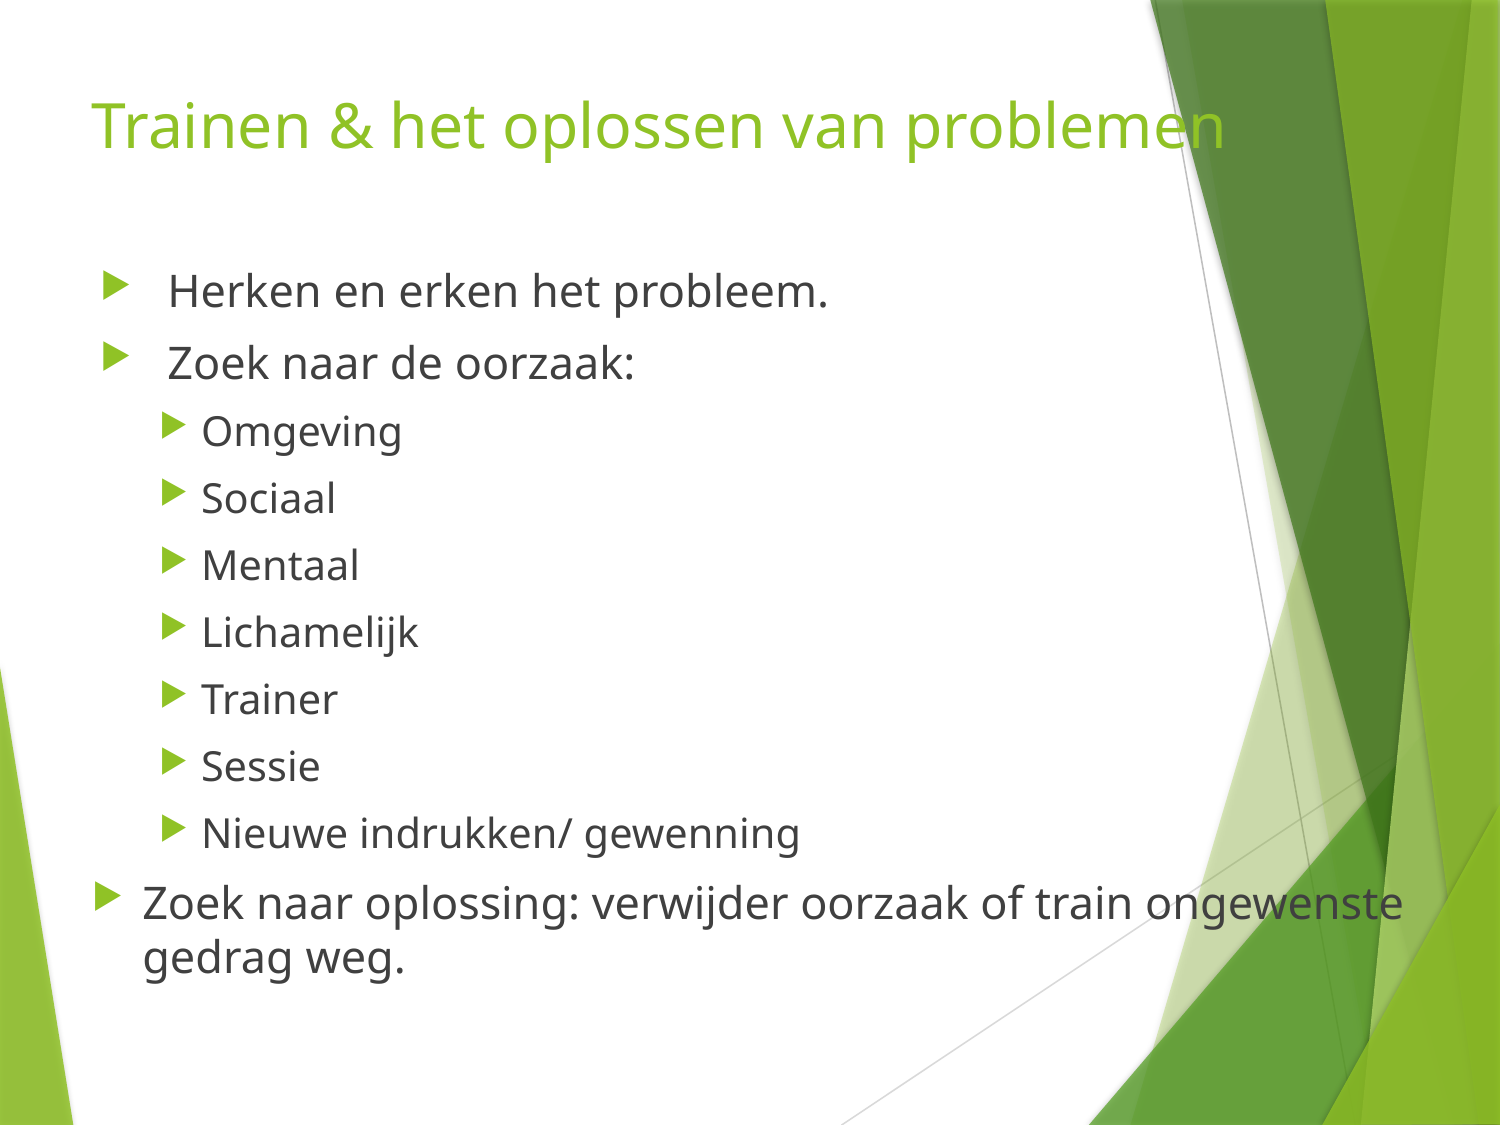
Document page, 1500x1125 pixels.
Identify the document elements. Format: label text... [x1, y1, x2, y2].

list Herken en erken het probleem. Zoek naar de oorzaak: Omgeving Sociaal Mentaal Lichamelijk Trainer Sessie Nieuwe indrukken/ gewenning Zoek naar oplossing: verwijder oorzaak of train ongewenste gedrag weg. [76, 255, 1427, 998]
title Trainen & het oplossen van problemen [76, 78, 1427, 208]
